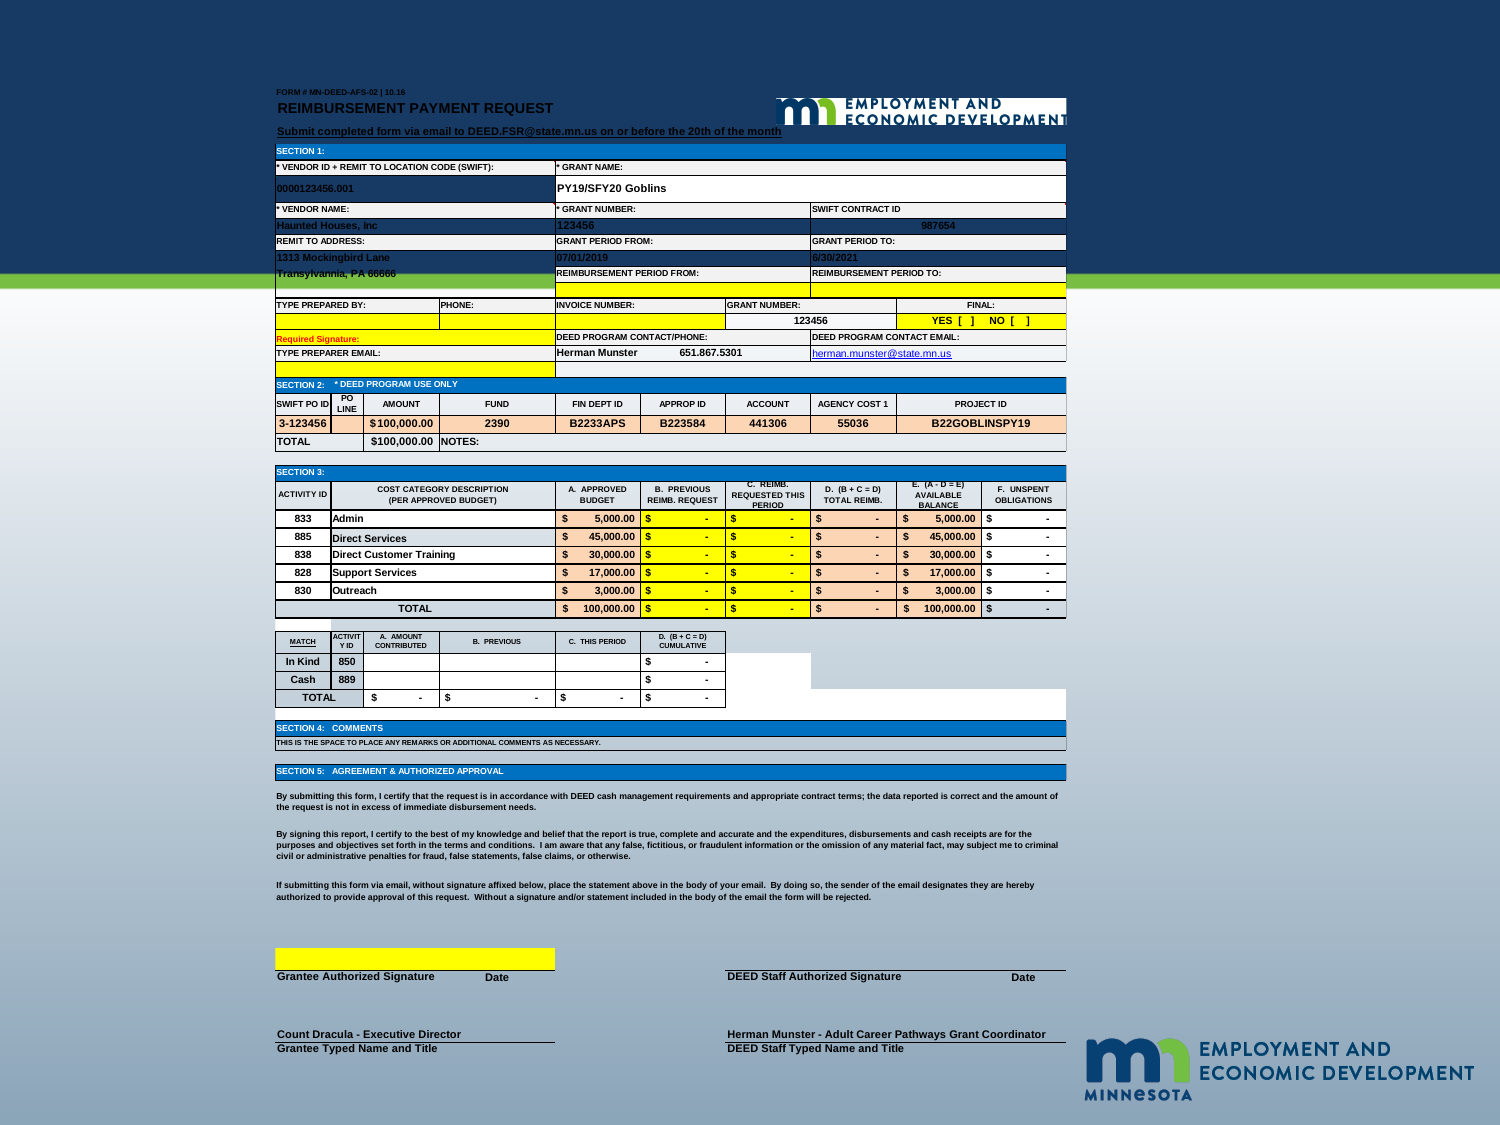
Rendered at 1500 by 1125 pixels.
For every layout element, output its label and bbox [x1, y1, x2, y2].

picture [0, 0, 1500, 1125]
text_box [274, 87, 1067, 1063]
